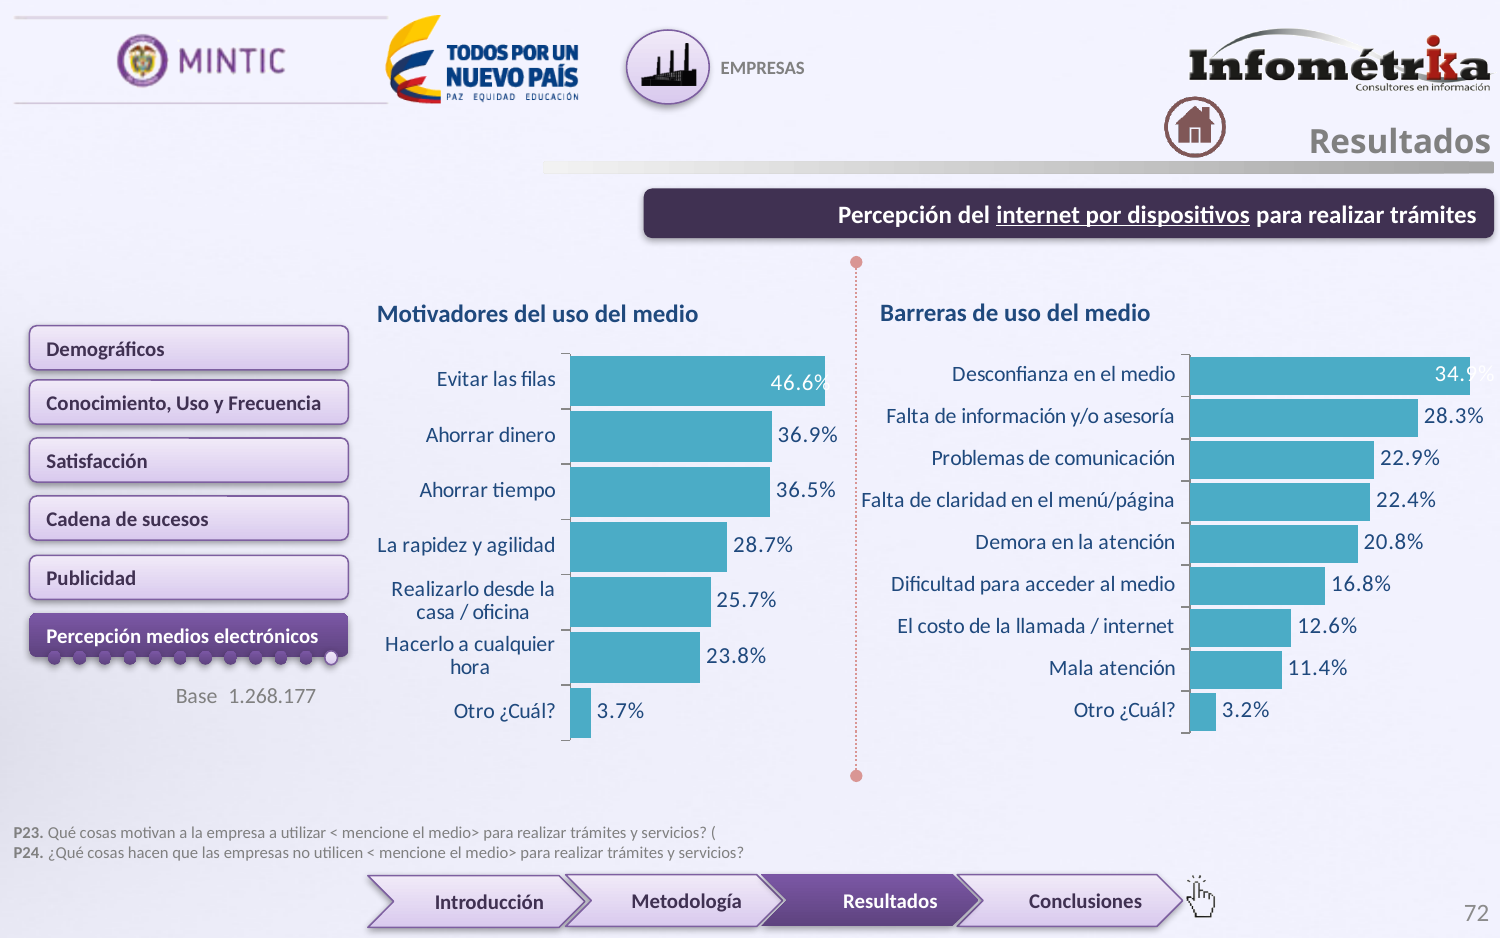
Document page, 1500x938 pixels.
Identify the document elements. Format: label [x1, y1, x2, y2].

picture [0, 0, 1500, 938]
text_box [160, 673, 332, 716]
text_box [362, 290, 715, 335]
text_box [28, 495, 350, 541]
slide_number [1154, 886, 1500, 936]
text_box [367, 873, 1218, 928]
text_box [865, 289, 1167, 331]
text_box [28, 554, 350, 601]
text_box [28, 324, 350, 371]
text_box [1128, 113, 1500, 168]
text_box [643, 188, 1495, 239]
text_box [29, 612, 349, 666]
text_box [28, 437, 350, 483]
text_box [626, 29, 821, 105]
chart [857, 331, 1500, 757]
text_box [0, 814, 1331, 870]
chart [367, 330, 844, 765]
text_box [28, 379, 350, 425]
